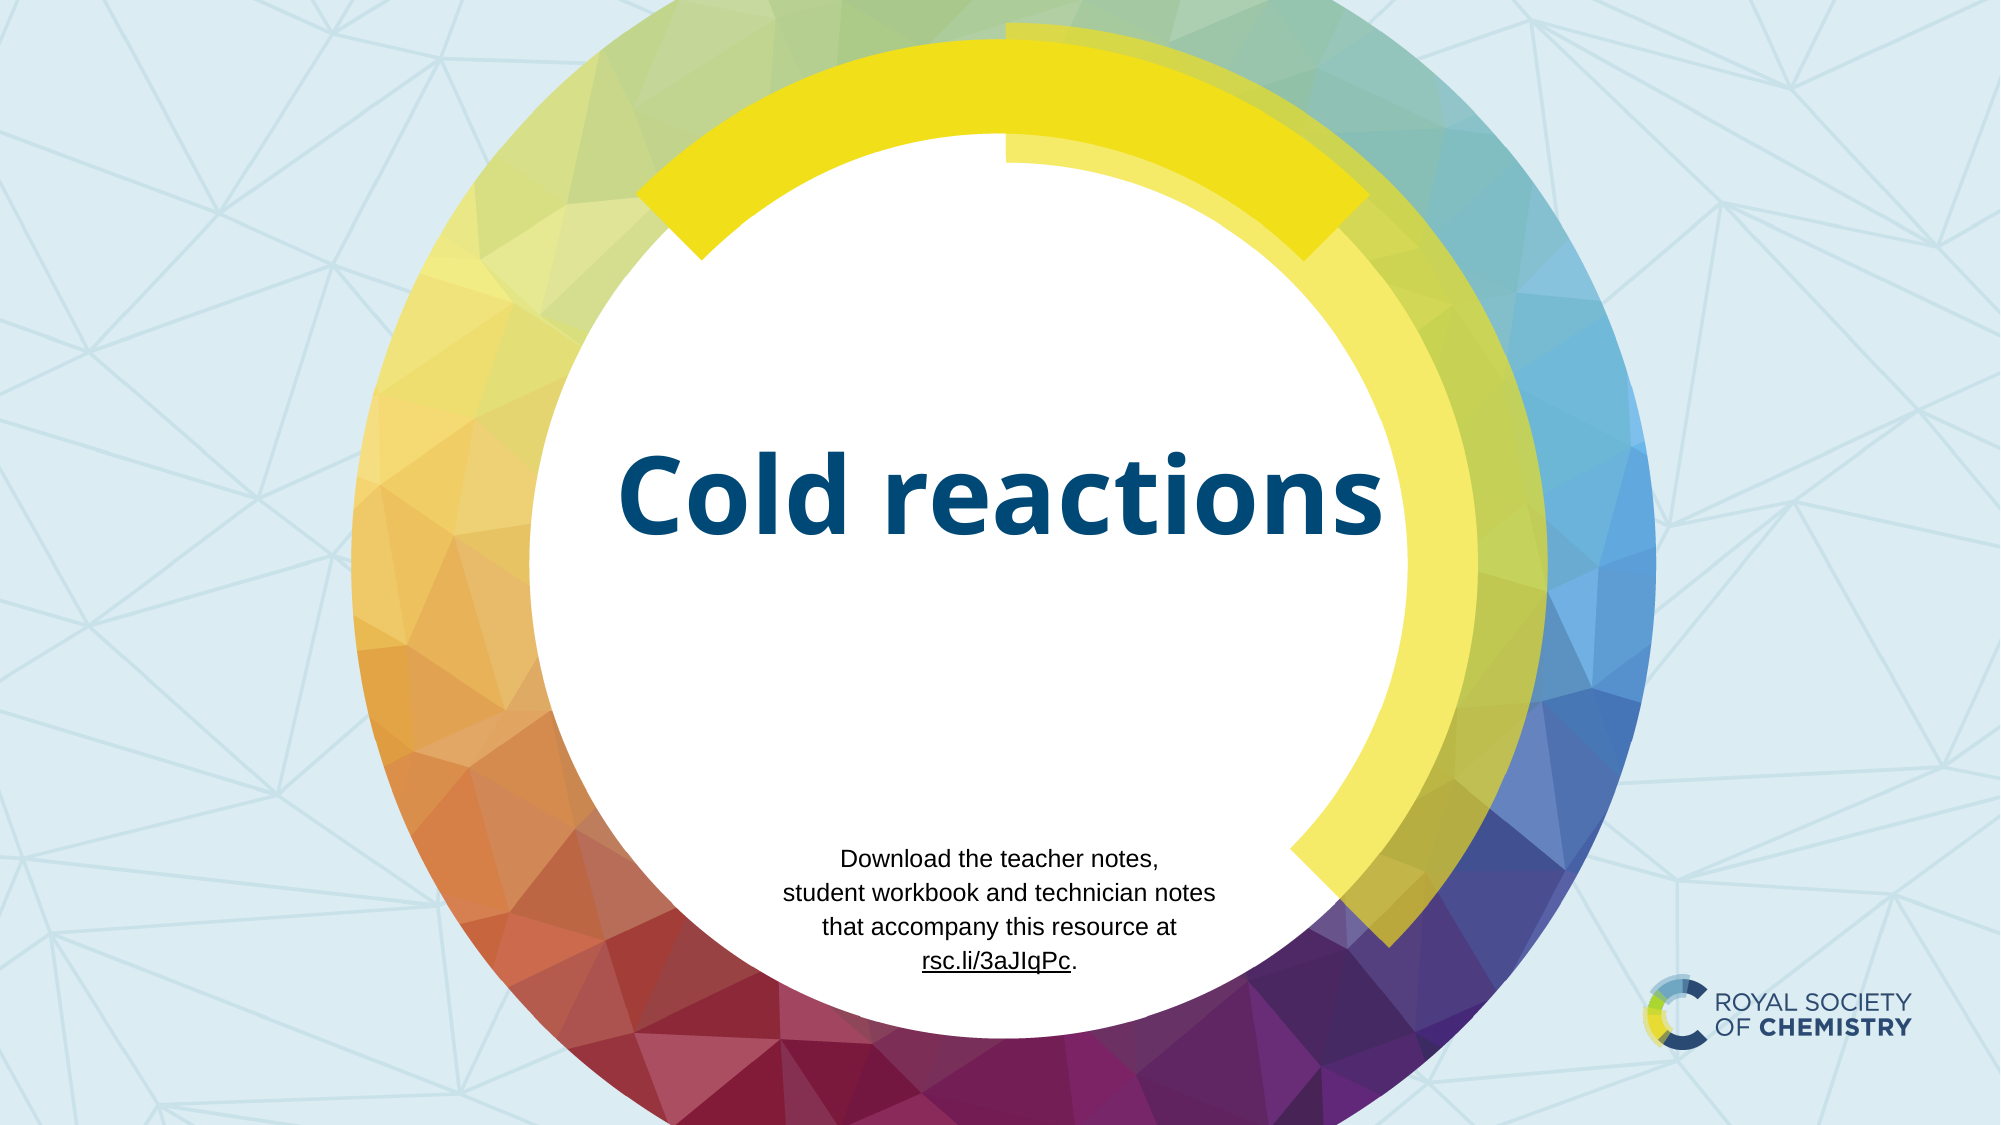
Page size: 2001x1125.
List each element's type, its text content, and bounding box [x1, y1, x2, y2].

list Download the teacher notes, student workbook and technician notes that accompany this resource at rsc.li/3aJIqPc. [557, 762, 1443, 975]
picture [0, 0, 2001, 1125]
title Cold reactions [557, 363, 1443, 636]
